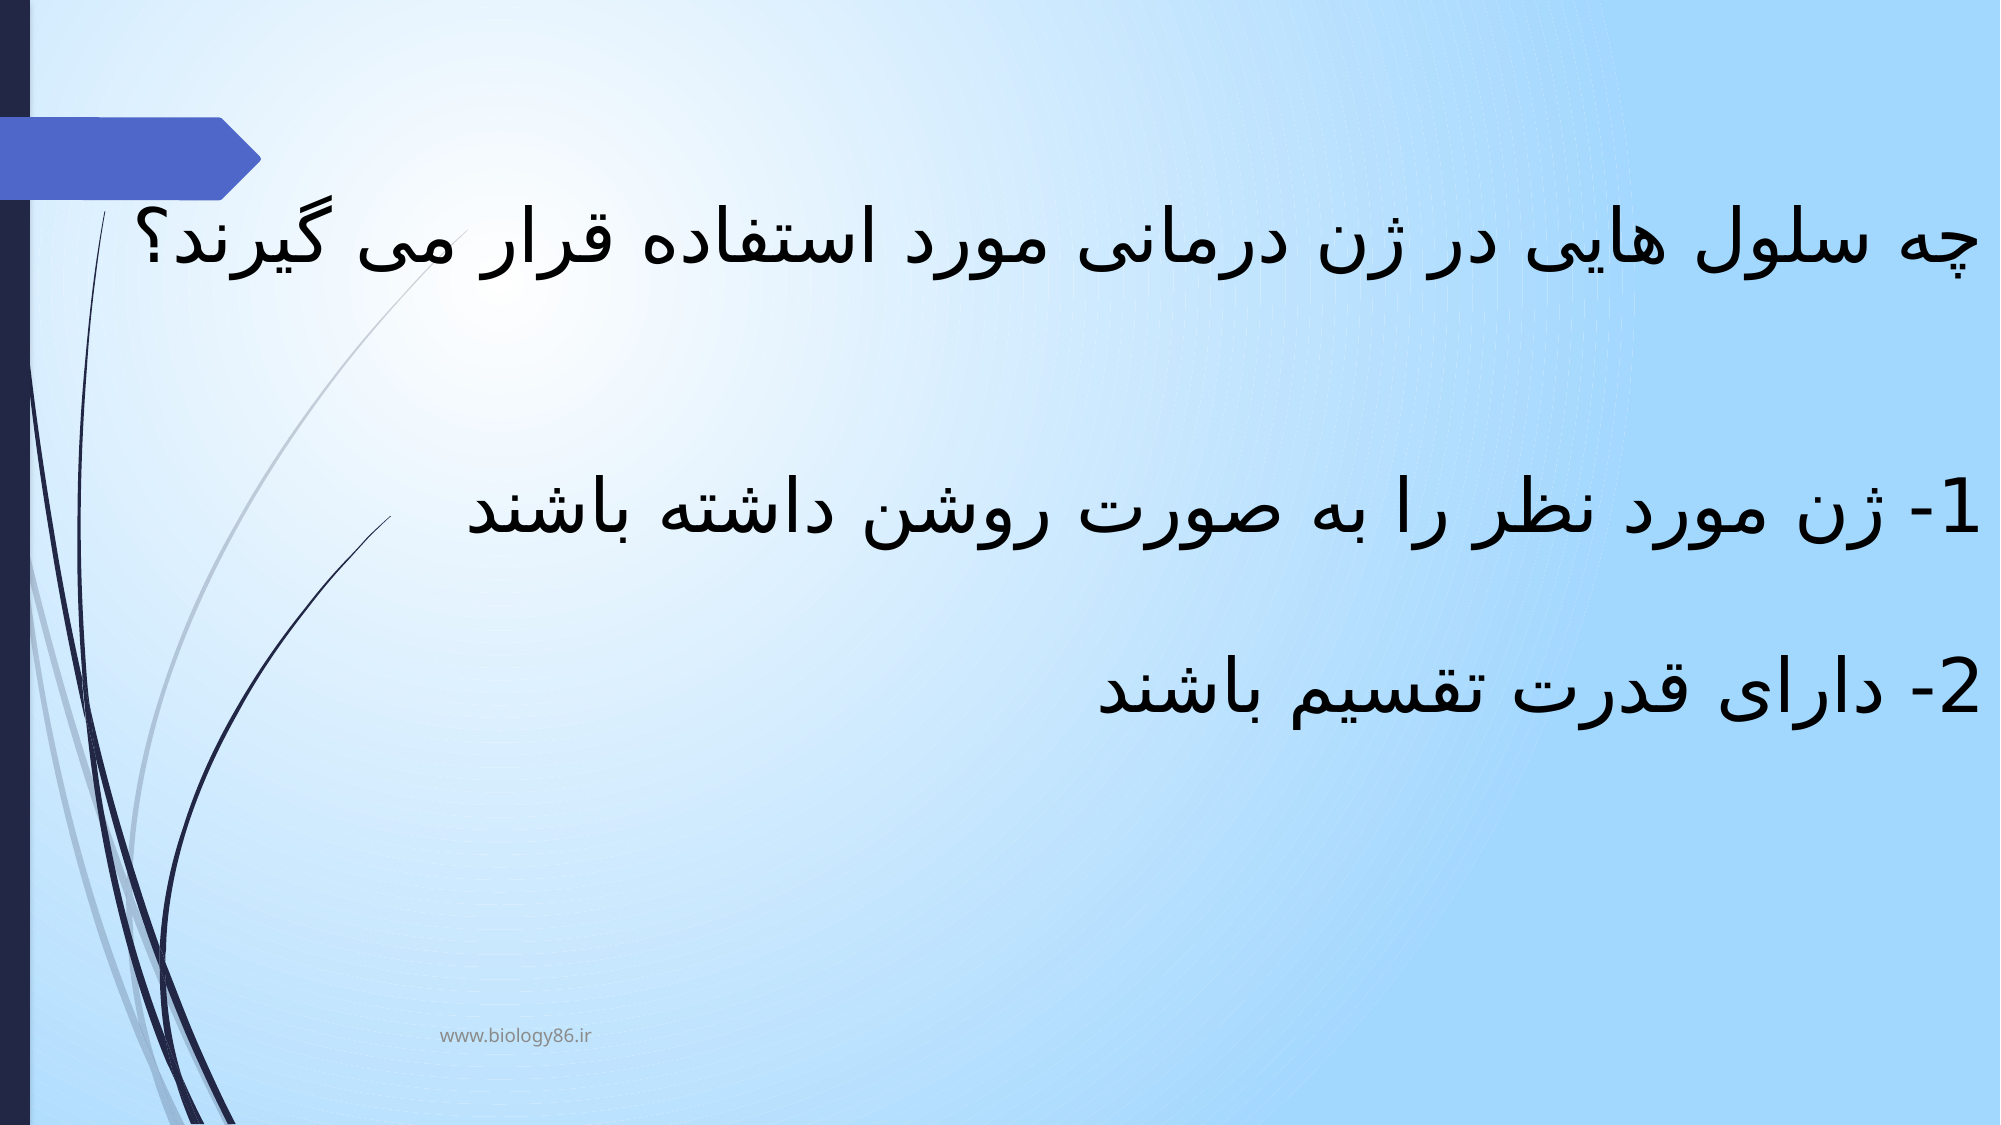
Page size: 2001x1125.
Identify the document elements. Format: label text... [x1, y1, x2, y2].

title چه سلول هایی در ژن درمانی مورد استفاده قرار می گیرند؟ 1- ژن مورد نظر را به صورت روشن داشته باشند 2- دارای قدرت تقسیم باشند [0, 0, 2000, 1125]
footer www.biology86.ir [424, 1006, 1675, 1067]
